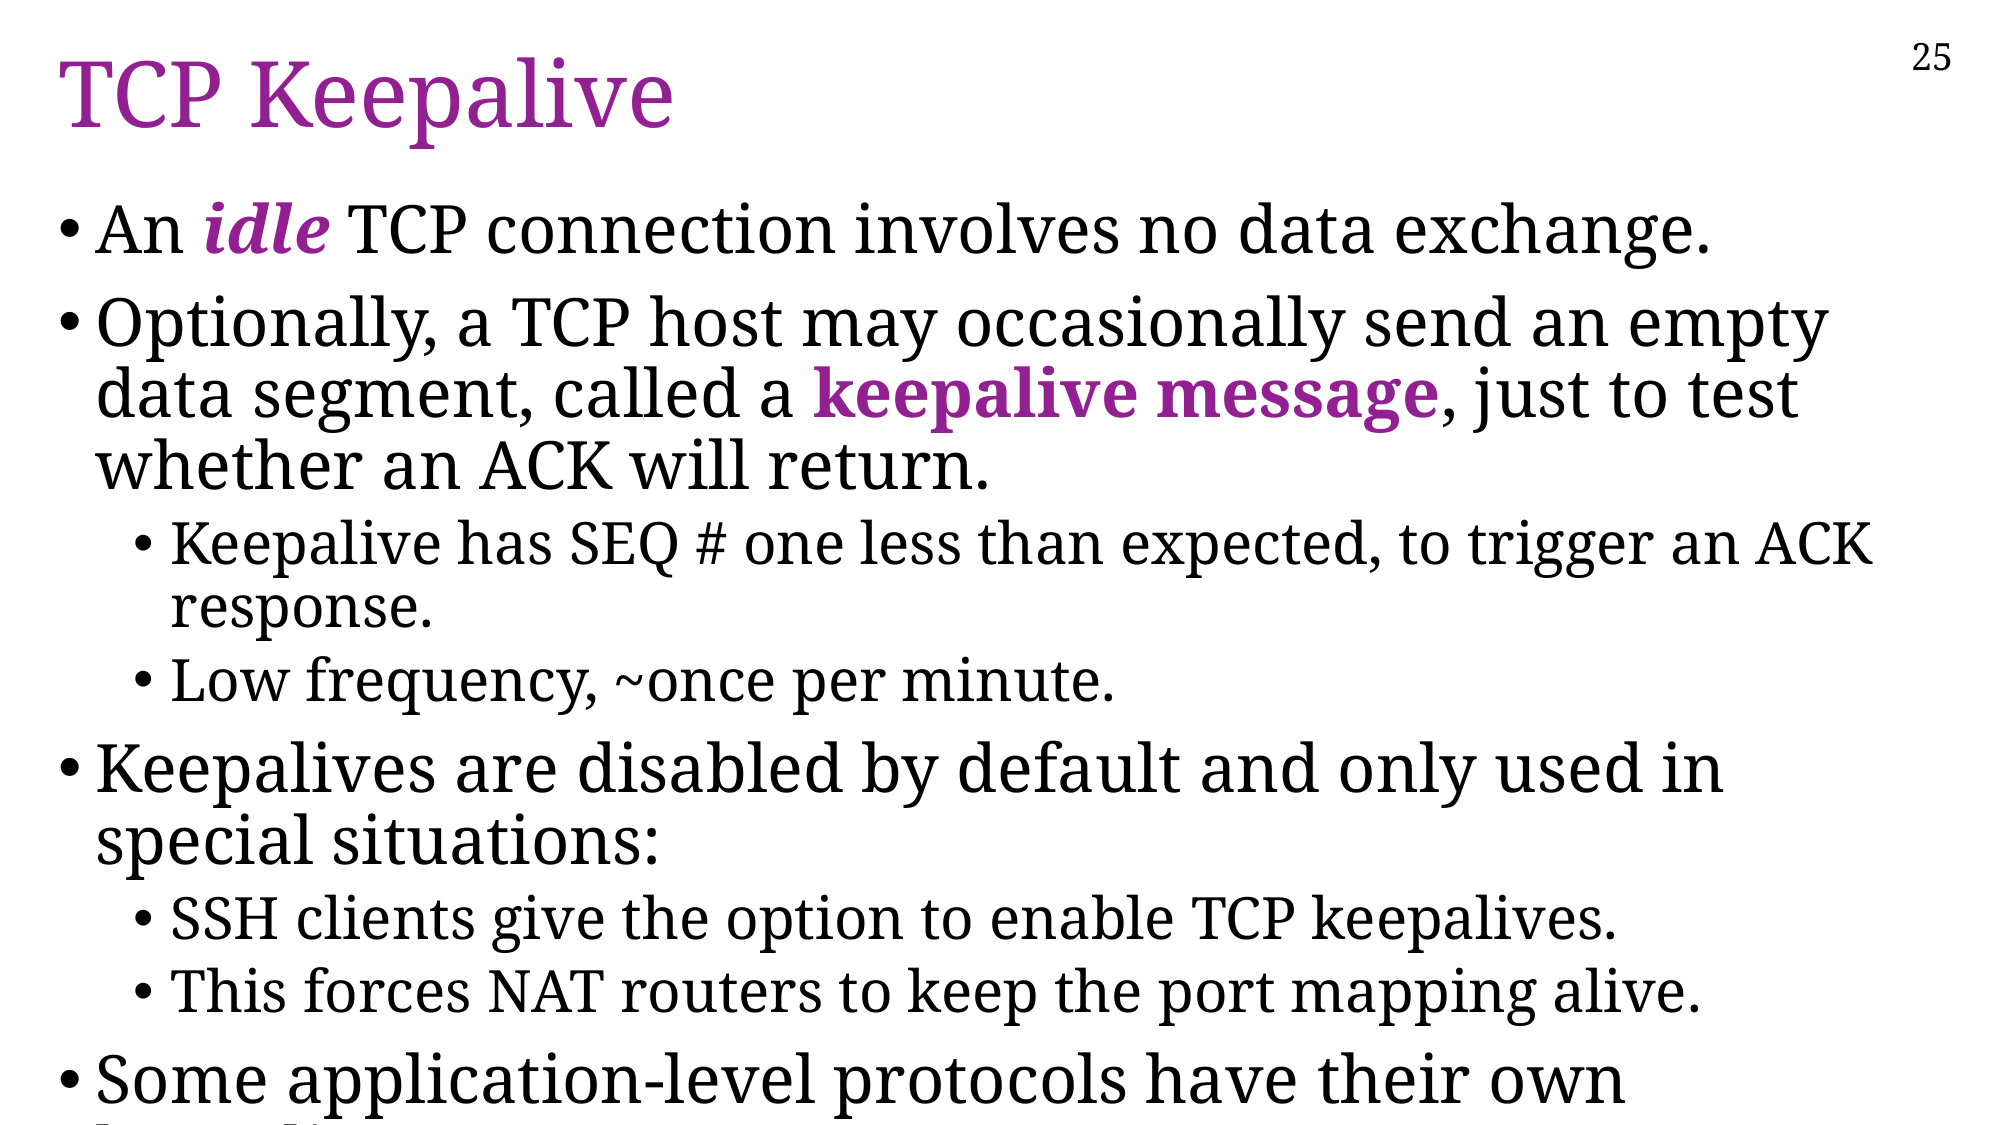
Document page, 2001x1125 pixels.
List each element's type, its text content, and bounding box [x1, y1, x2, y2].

list An idle TCP connection involves no data exchange. Optionally, a TCP host may occasionally send an empty data segment, called a keepalive message, just to test whether an ACK will return. Keepalive has SEQ # one less than expected, to trigger an ACK response. Low frequency, ~once per minute. Keepalives are disabled by default and only used in special situations: SSH clients give the option to enable TCP keepalives. This forces NAT routers to keep the port mapping alive. Some application-level protocols have their own keepalive msgs. [43, 188, 1953, 1106]
title TCP Keepalive [43, 25, 1953, 171]
